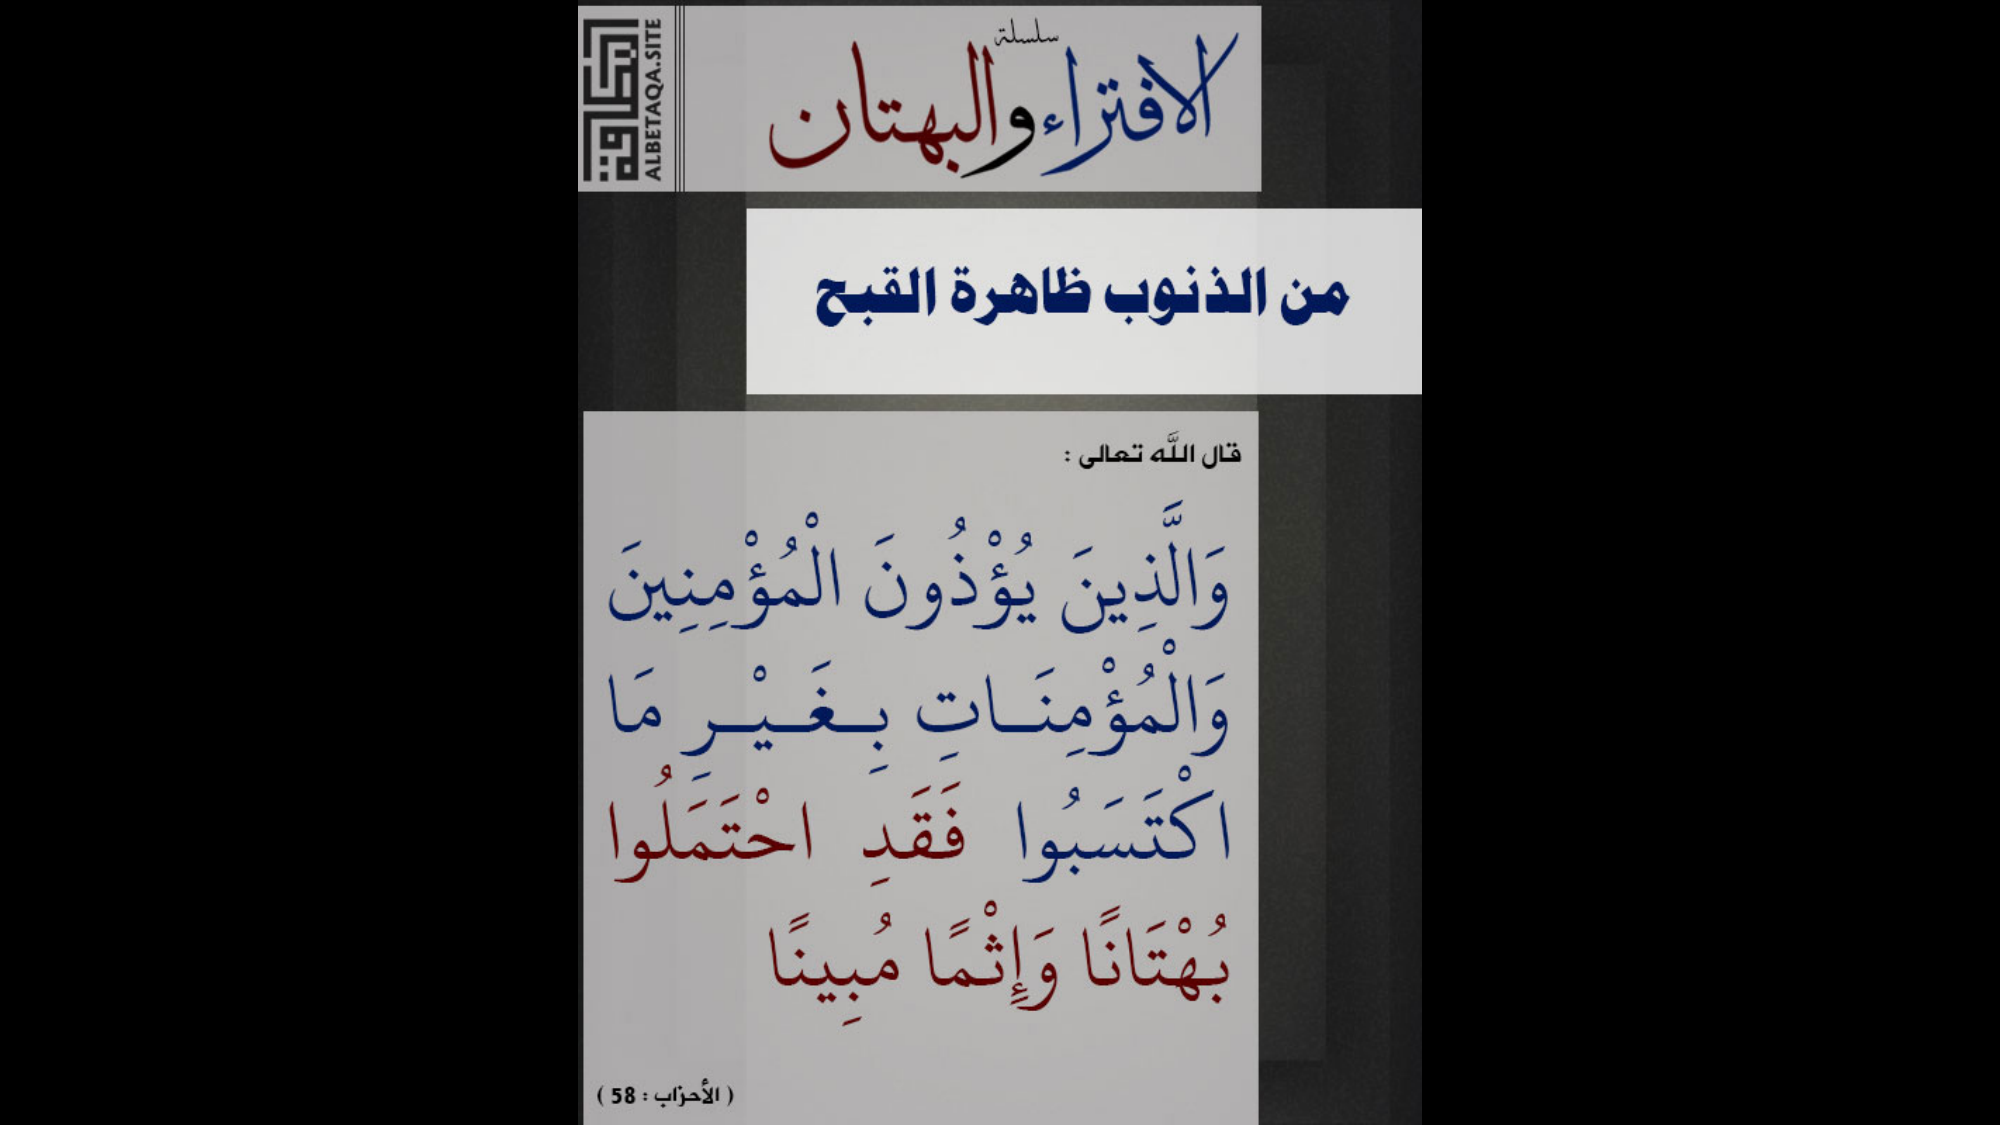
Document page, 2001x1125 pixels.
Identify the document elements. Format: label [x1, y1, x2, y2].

picture [578, 0, 1422, 1125]
